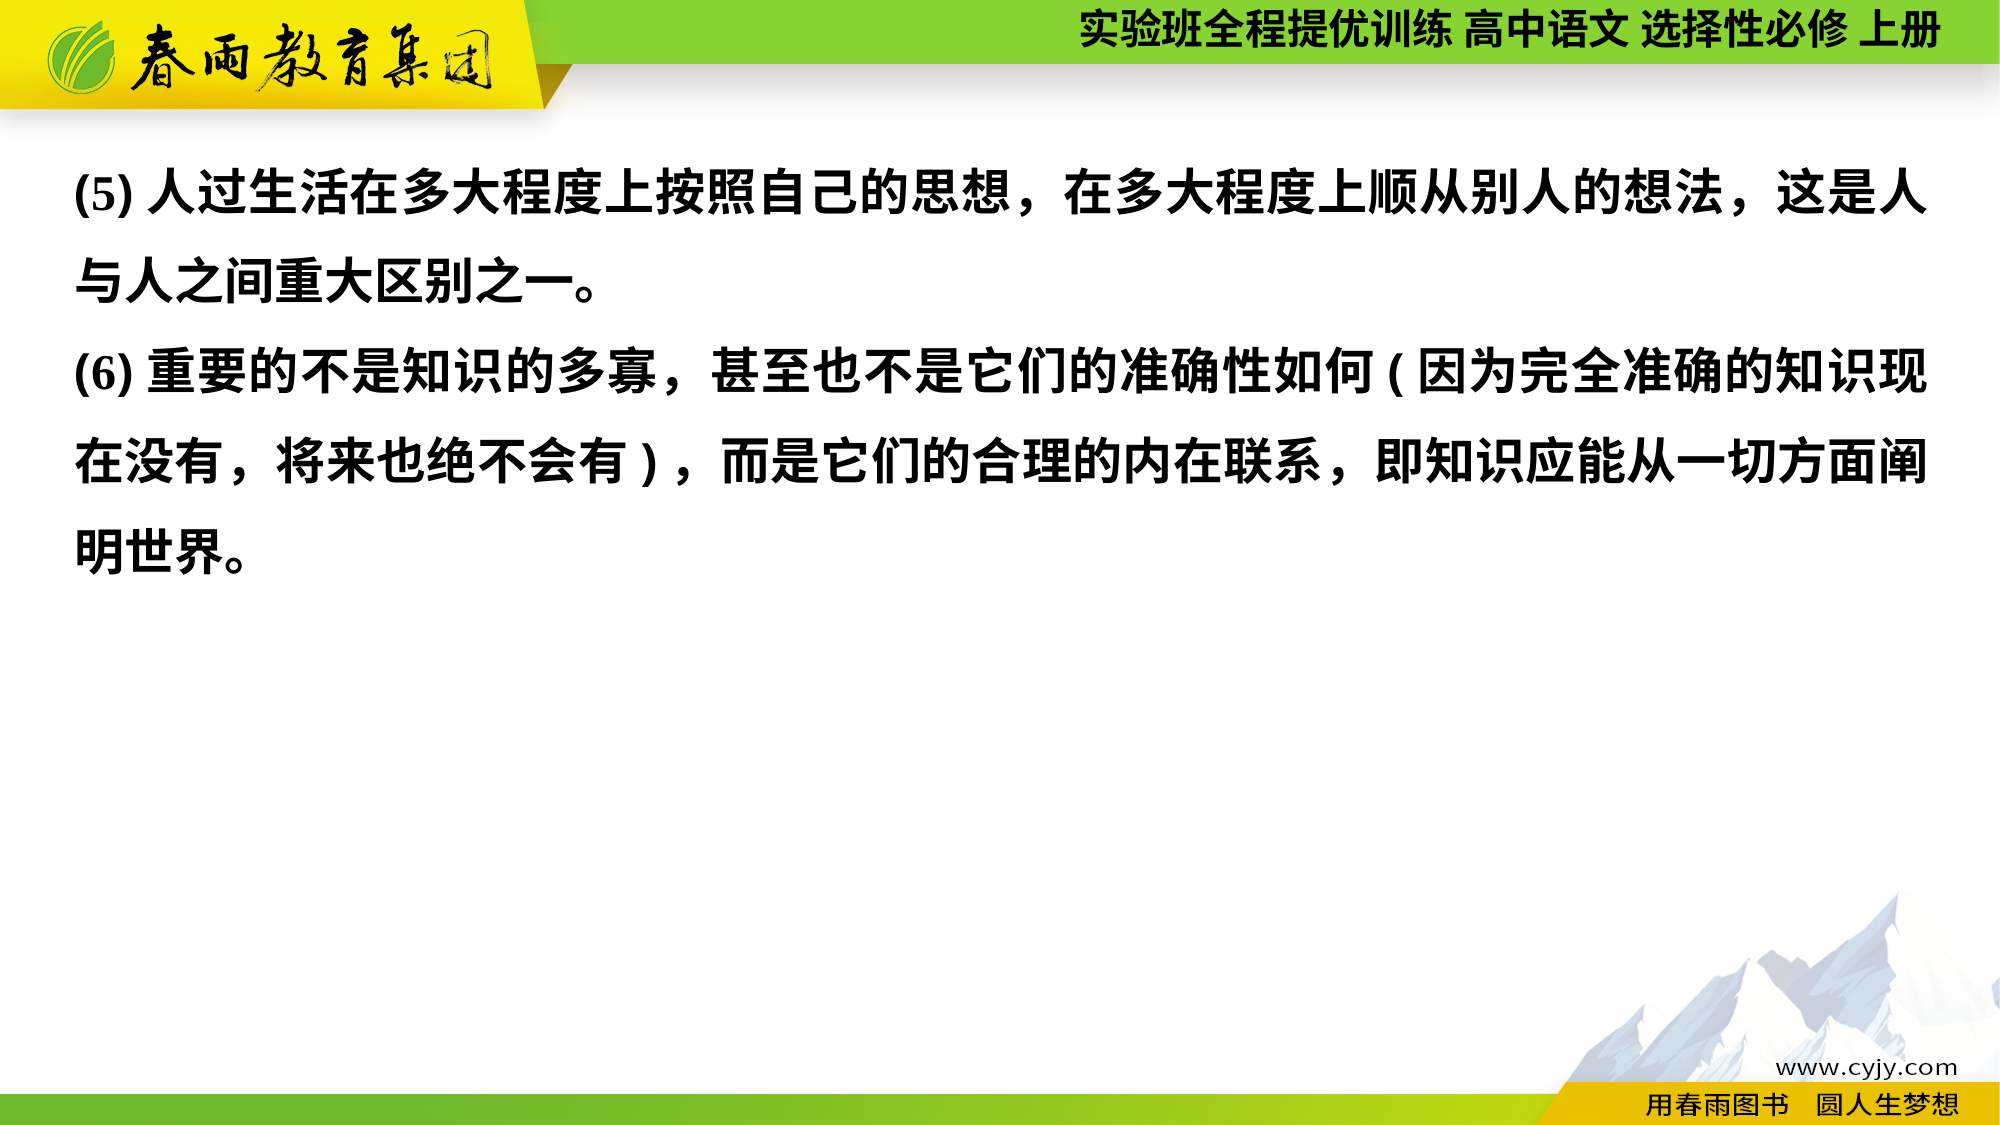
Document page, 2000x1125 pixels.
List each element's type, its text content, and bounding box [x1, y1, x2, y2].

picture [0, 0, 2000, 1125]
list (5)人过生活在多大程度上按照自己的思想，在多大程度上顺从别人的想法，这是人与人之间重大区别之一。 (6)重要的不是知识的多寡，甚至也不是它们的准确性如何(因为完全准确的知识现在没有，将来也绝不会有)，而是它们的合理的内在联系，即知识应能从一切方面阐明世界。 [59, 122, 1944, 592]
